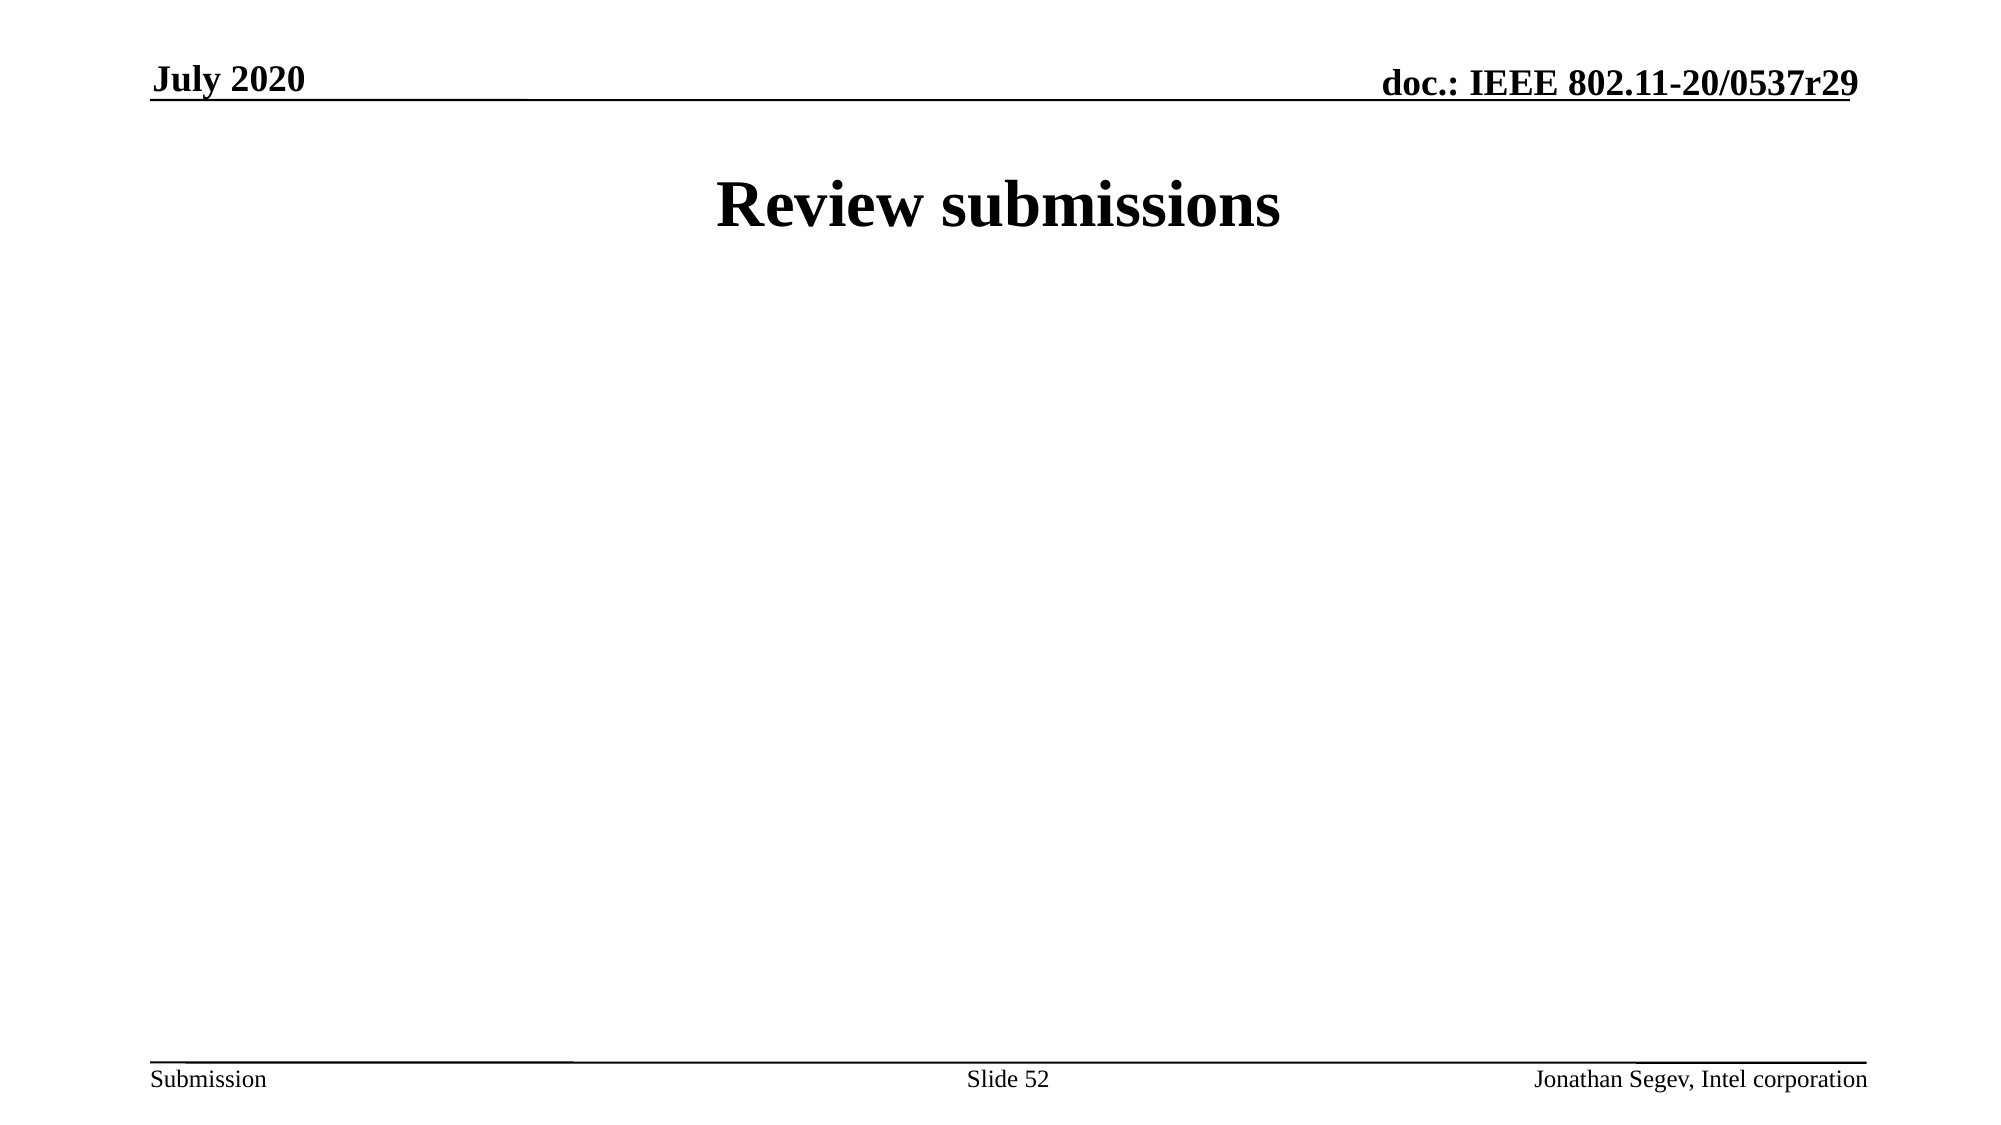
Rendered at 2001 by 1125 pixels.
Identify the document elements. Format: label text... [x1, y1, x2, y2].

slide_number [152, 54, 563, 100]
slide_number Slide 52 [950, 1061, 1067, 1123]
title Review submissions [149, 112, 1850, 288]
footer Jonathan Segev, Intel corporation [1171, 1061, 1869, 1093]
